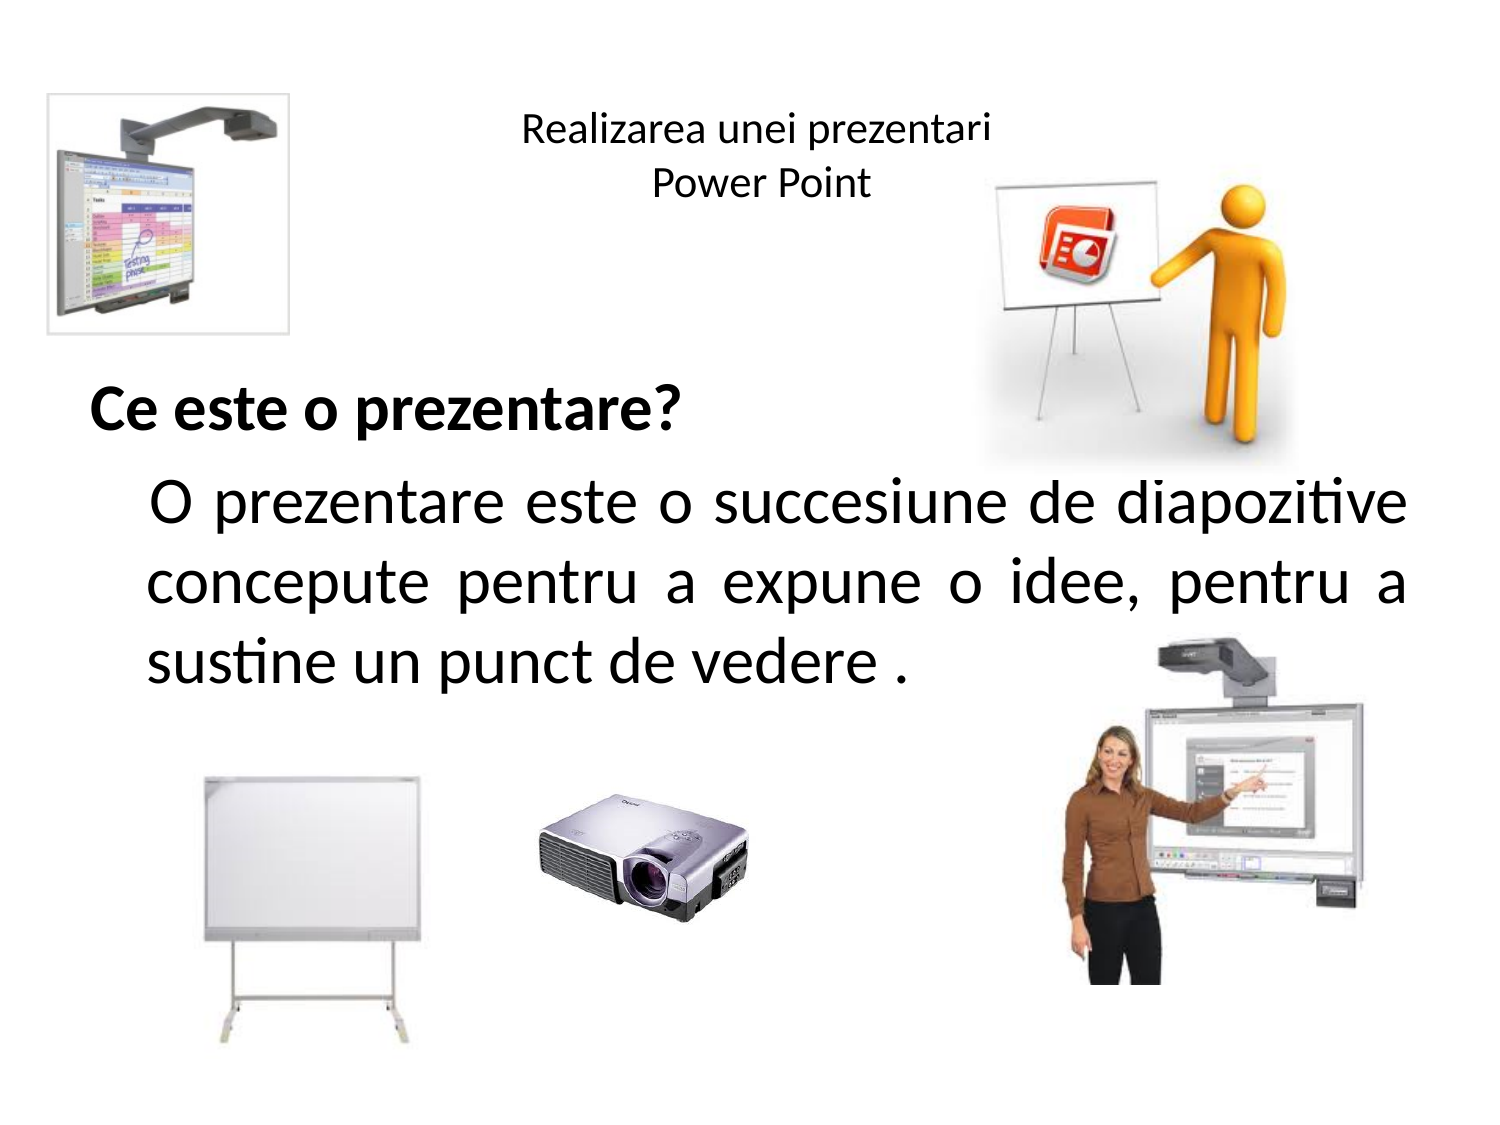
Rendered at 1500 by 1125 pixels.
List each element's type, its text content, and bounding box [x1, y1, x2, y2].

title Realizarea unei prezentari Power Point [82, 35, 1432, 270]
picture [105, 761, 520, 1059]
picture [46, 93, 290, 337]
list Ce este o prezentare? O prezentare este o succesiune de diapozitive concepute pentru a expune o idee, pentru a sustine un punct de vedere . [75, 262, 1425, 1005]
picture [527, 773, 757, 938]
picture [960, 140, 1324, 480]
picture [1042, 632, 1395, 985]
